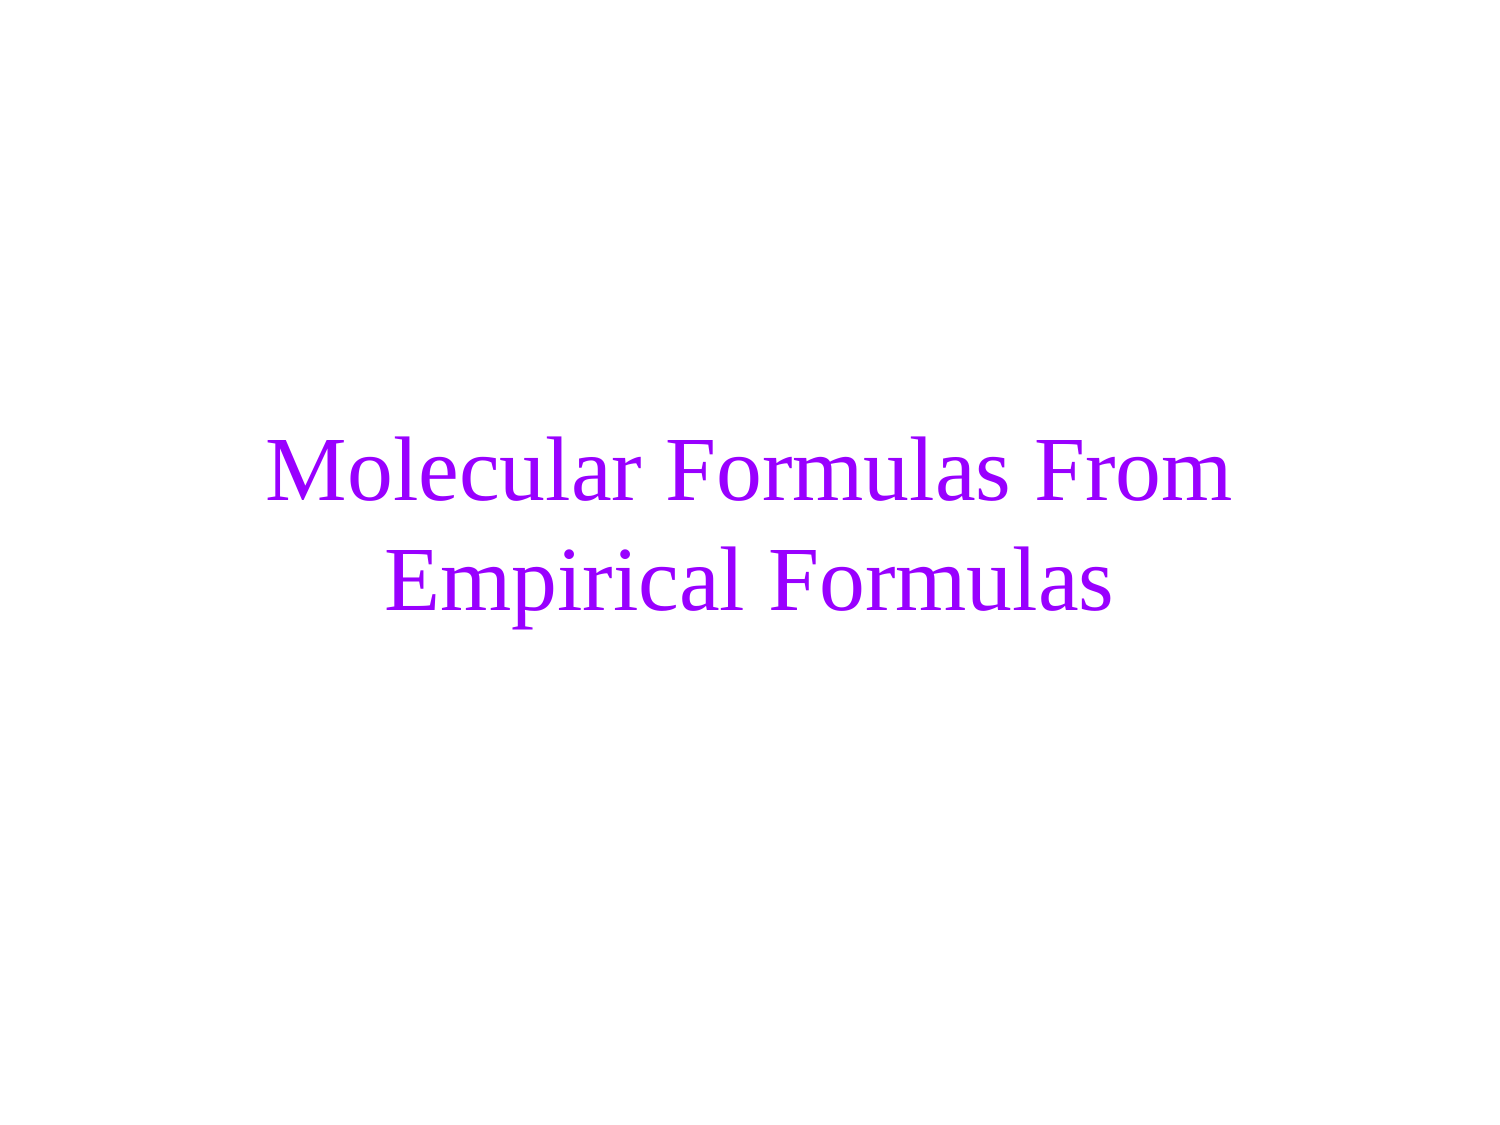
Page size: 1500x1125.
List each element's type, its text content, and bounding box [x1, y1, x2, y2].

text_box Molecular Formulas From Empirical Formulas [112, 400, 1388, 637]
